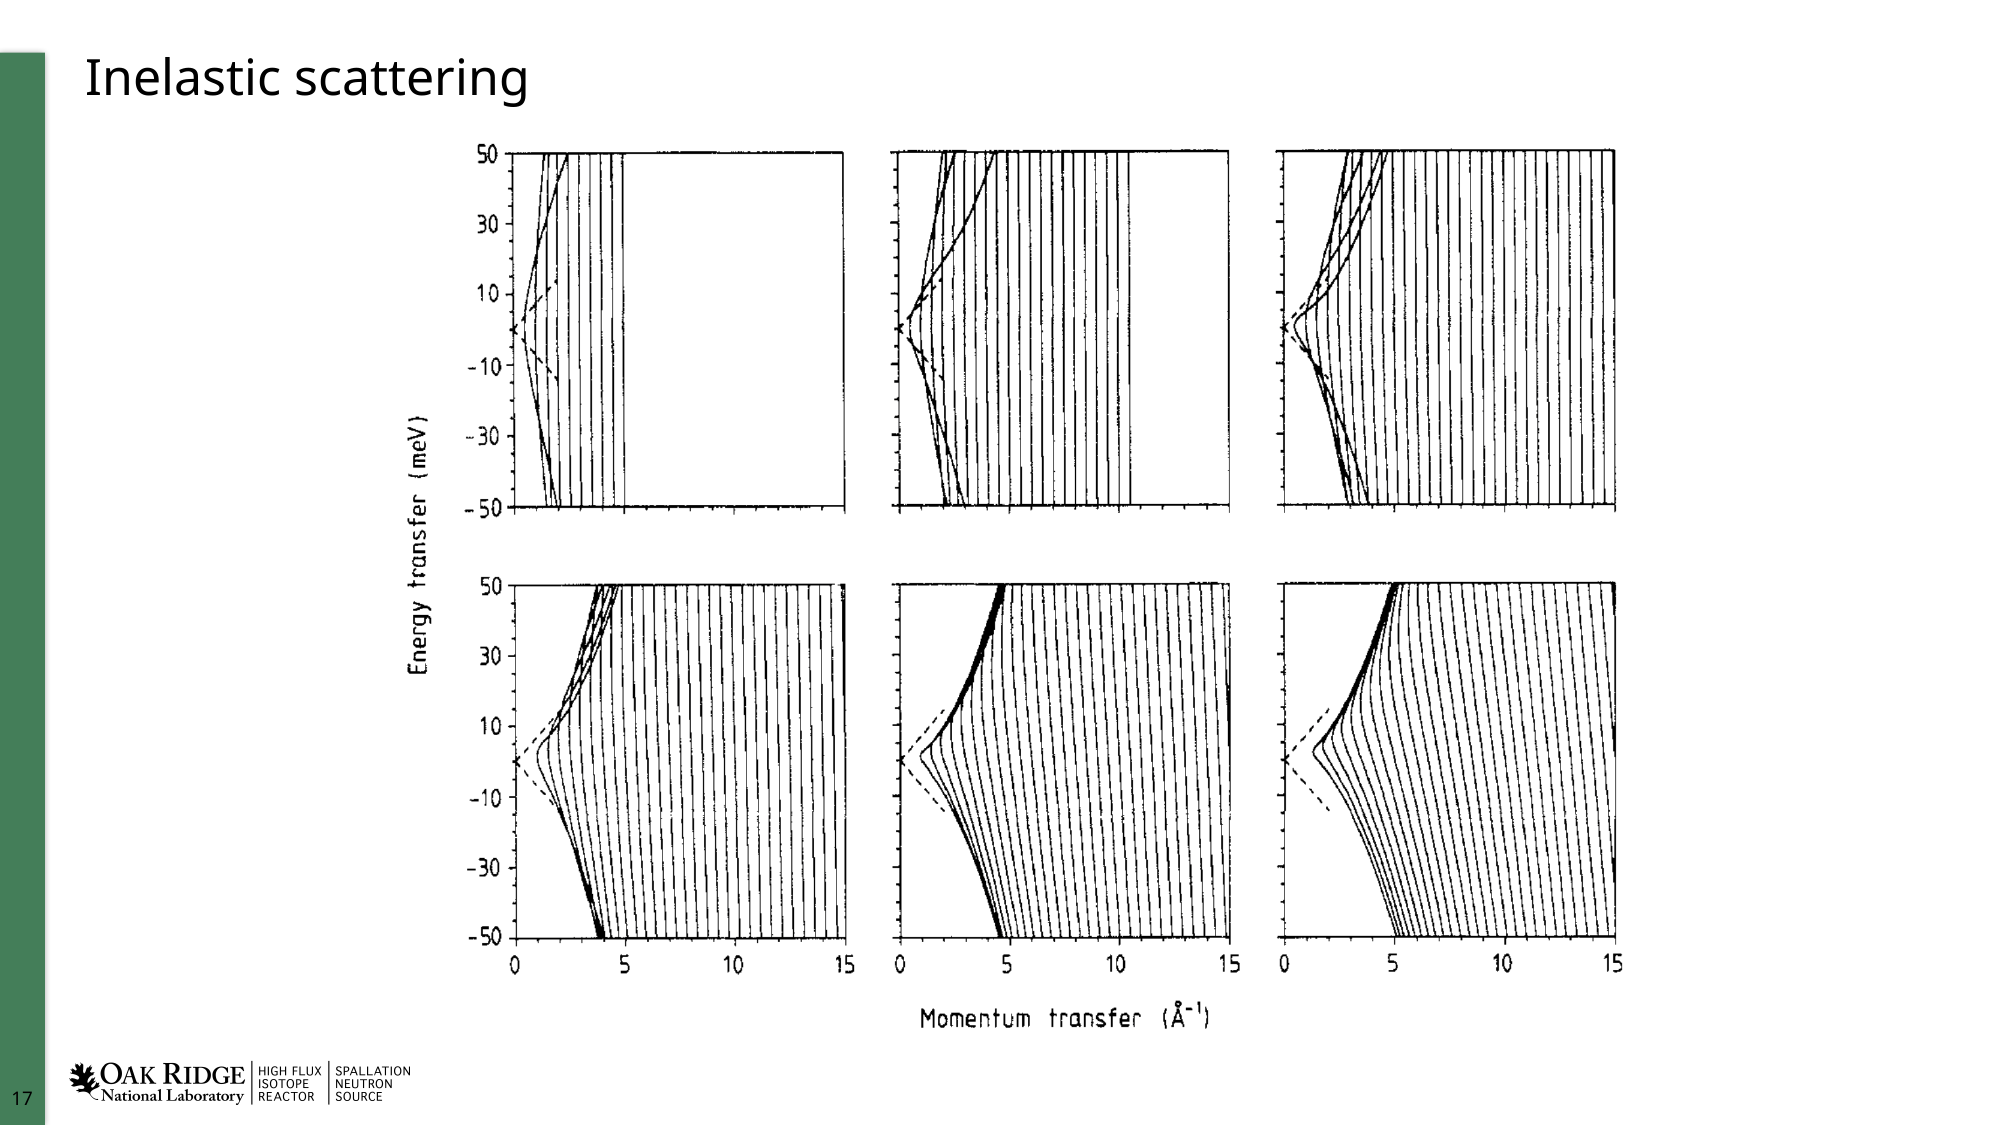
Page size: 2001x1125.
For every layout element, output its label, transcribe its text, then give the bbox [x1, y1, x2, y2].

picture [66, 1058, 413, 1108]
picture [388, 129, 1636, 1041]
title Inelastic scattering [70, 44, 569, 115]
